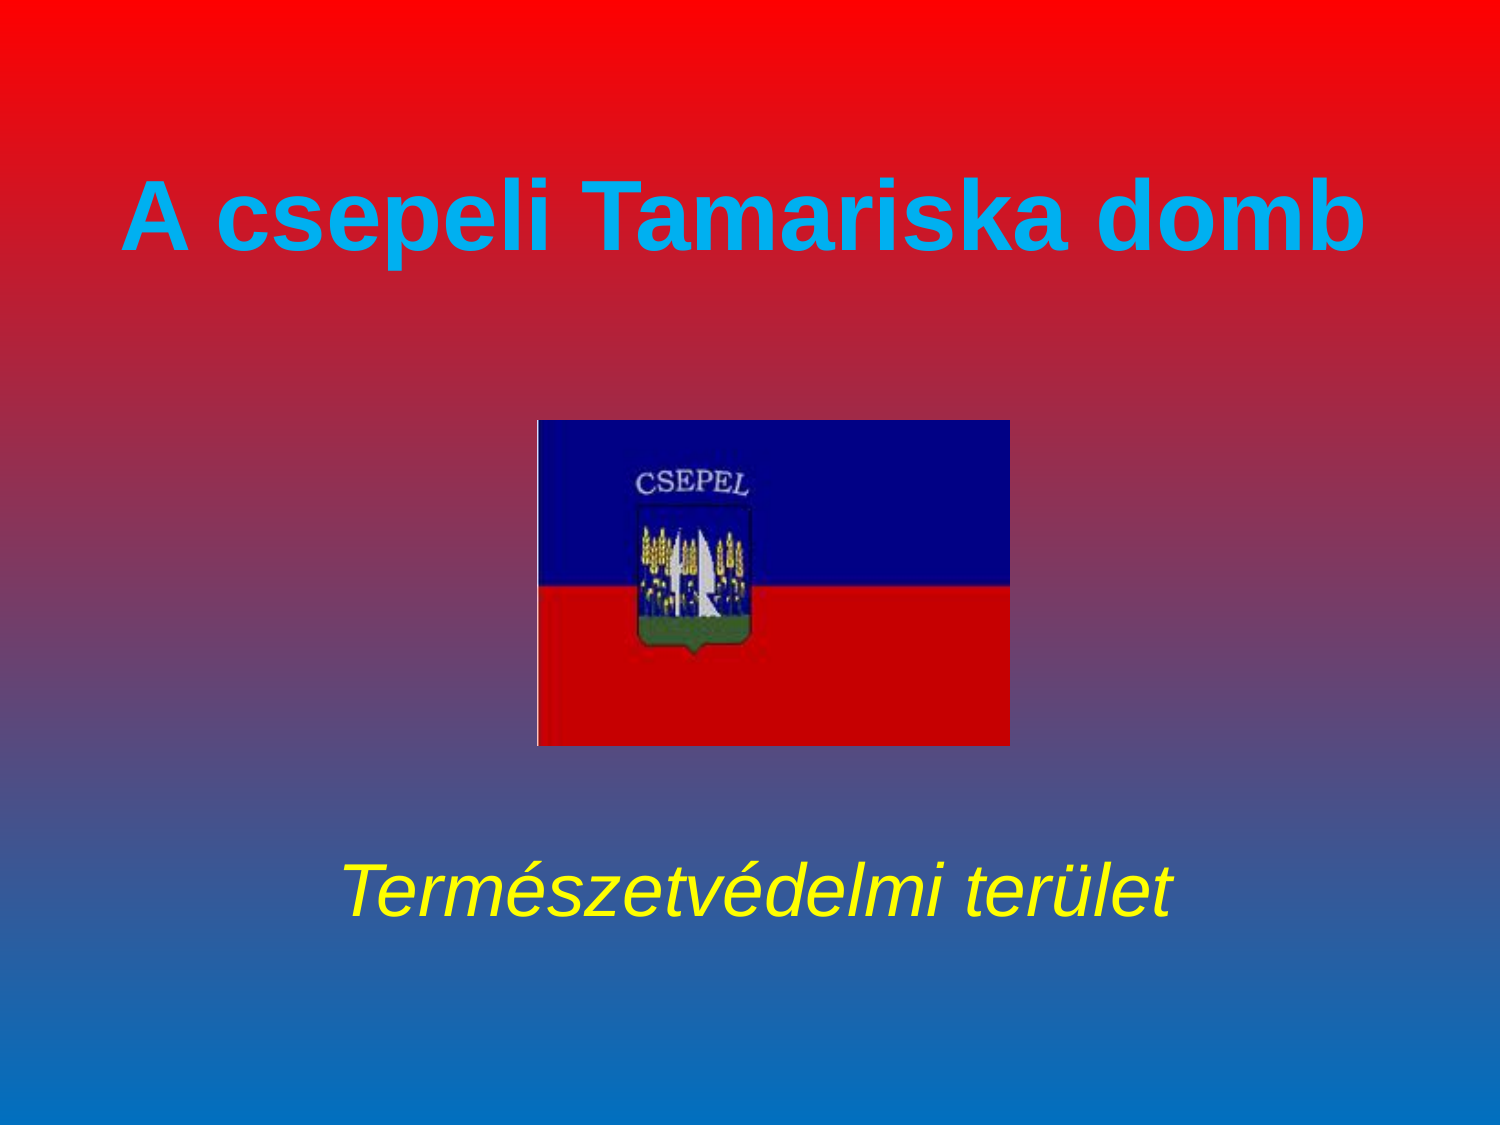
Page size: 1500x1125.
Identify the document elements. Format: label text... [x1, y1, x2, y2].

subtitle Természetvédelmi terület [229, 833, 1281, 1075]
picture [537, 420, 1010, 746]
title A csepeli Tamariska domb [52, 89, 1436, 332]
